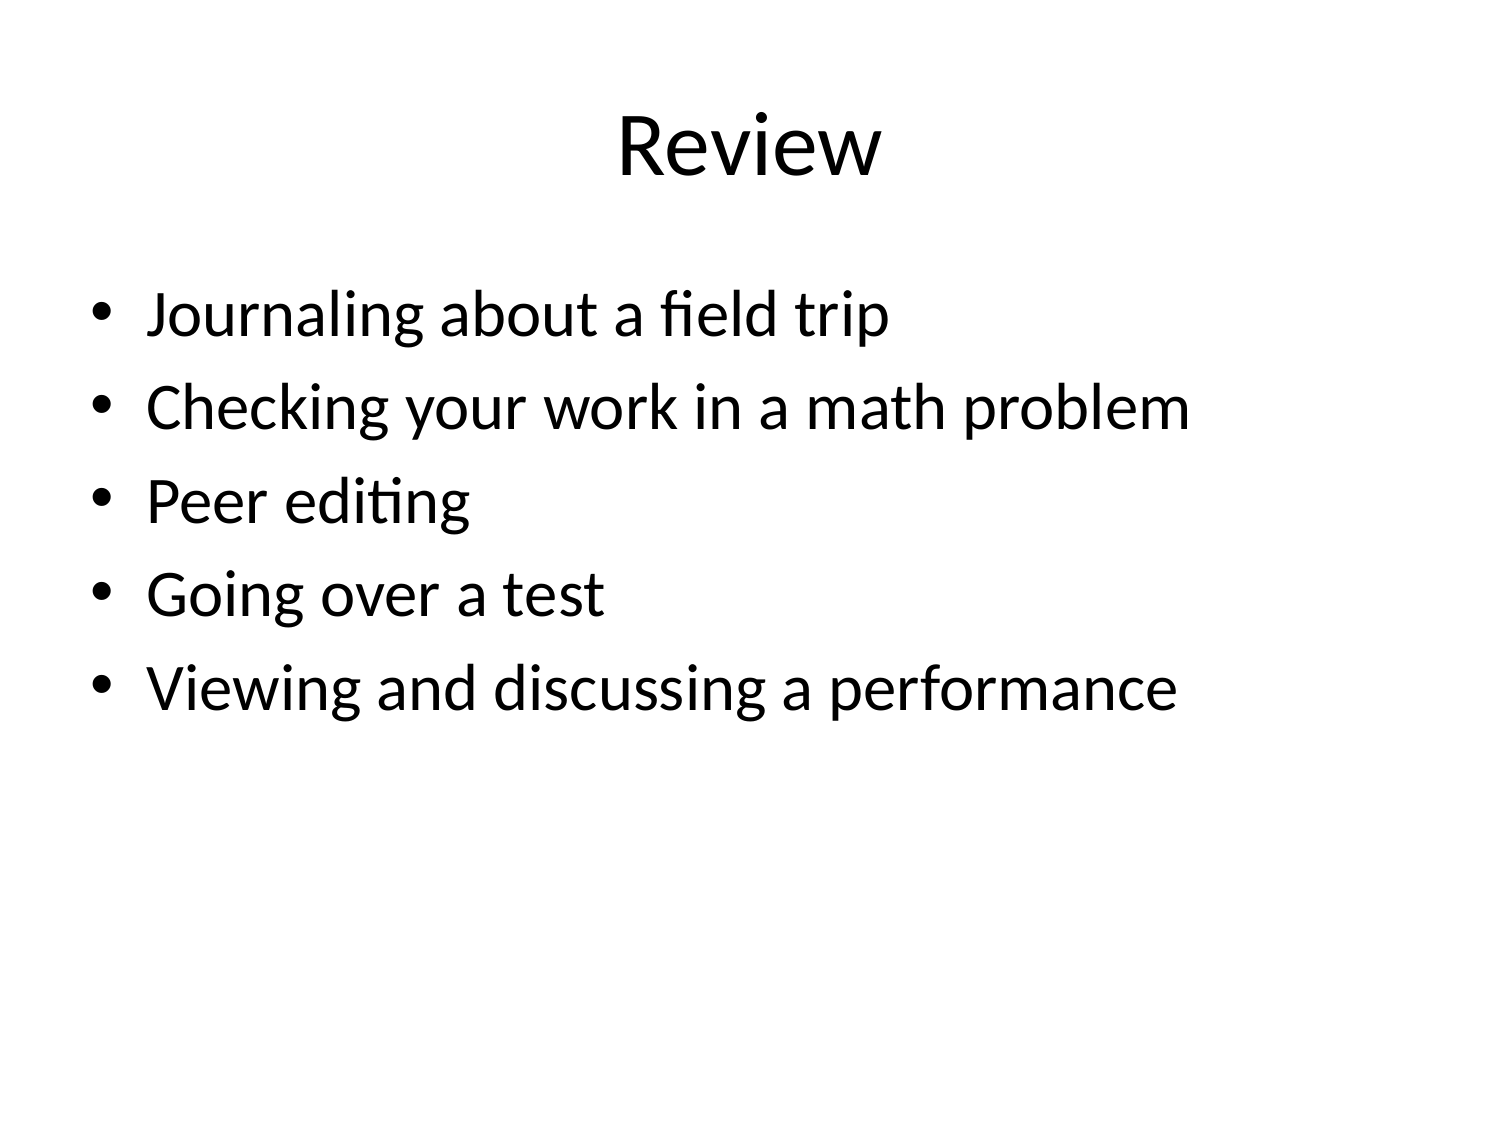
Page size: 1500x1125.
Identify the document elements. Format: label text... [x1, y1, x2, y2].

title Review [75, 45, 1425, 233]
list Journaling about a field trip Checking your work in a math problem Peer editing Going over a test Viewing and discussing a performance [75, 262, 1425, 1005]
